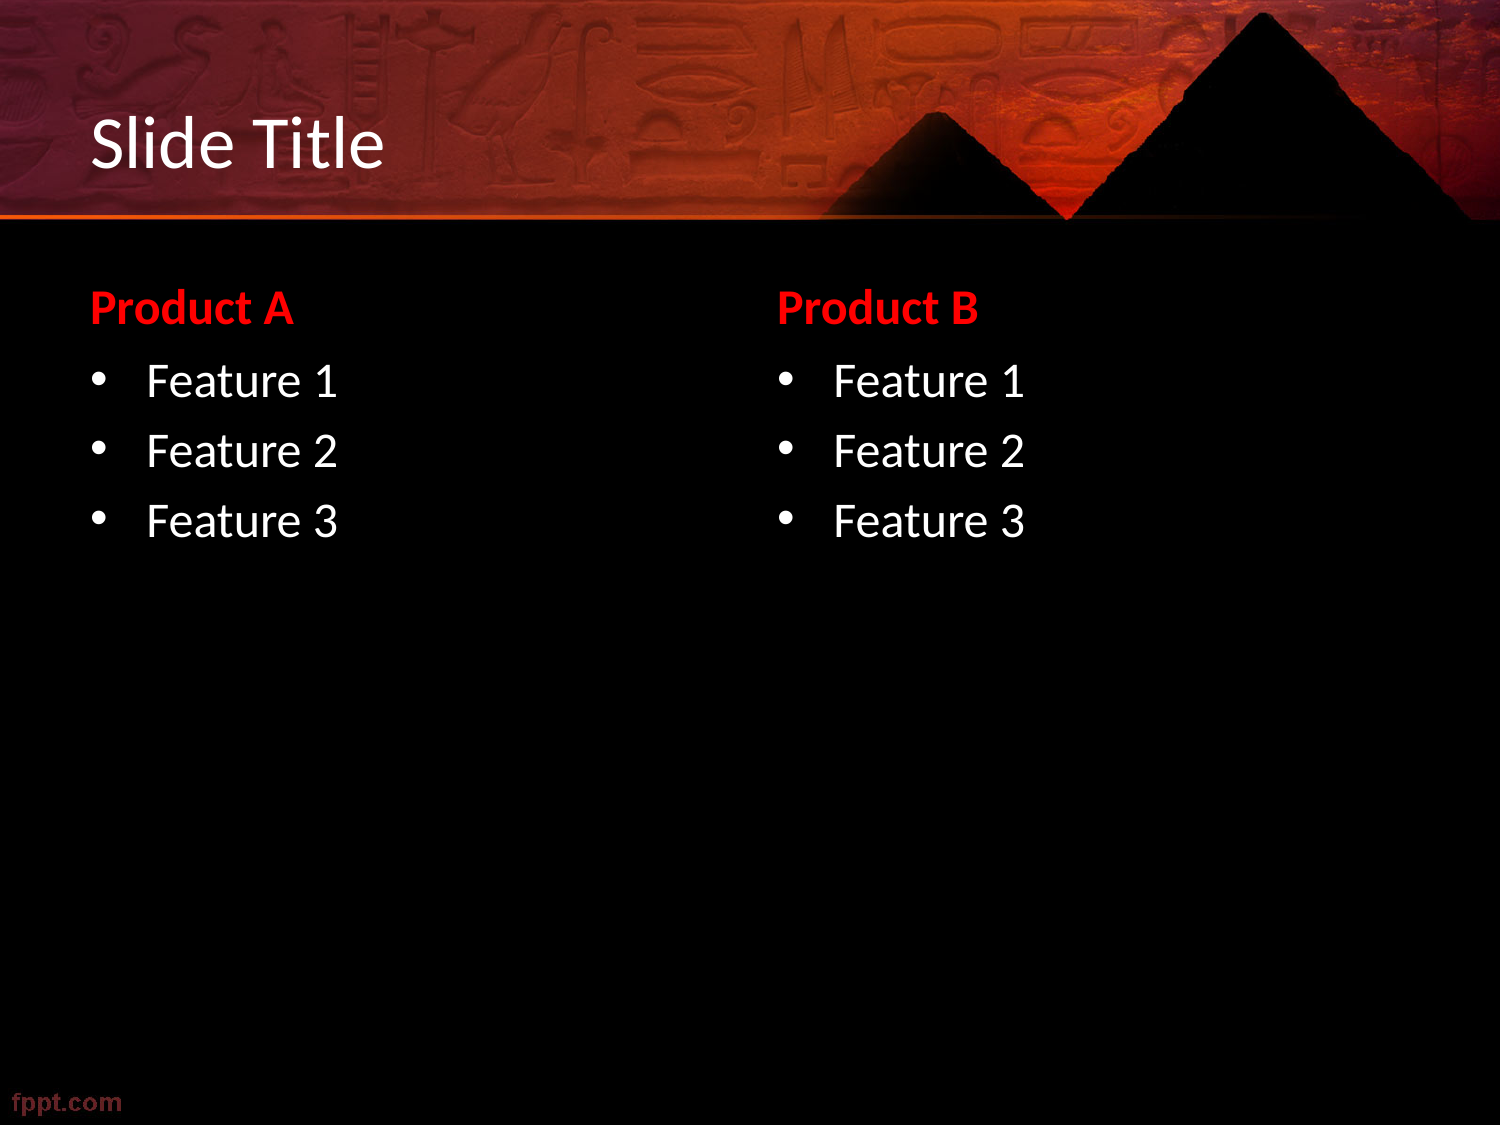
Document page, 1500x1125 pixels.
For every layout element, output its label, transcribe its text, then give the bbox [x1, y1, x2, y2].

title Slide Title [75, 45, 1425, 233]
list Feature 1 Feature 2 Feature 3 [75, 340, 738, 964]
list Product A [75, 236, 738, 340]
picture [0, 0, 1500, 1125]
list Feature 1 Feature 2 Feature 3 [761, 340, 1425, 964]
list Product B [761, 236, 1425, 340]
